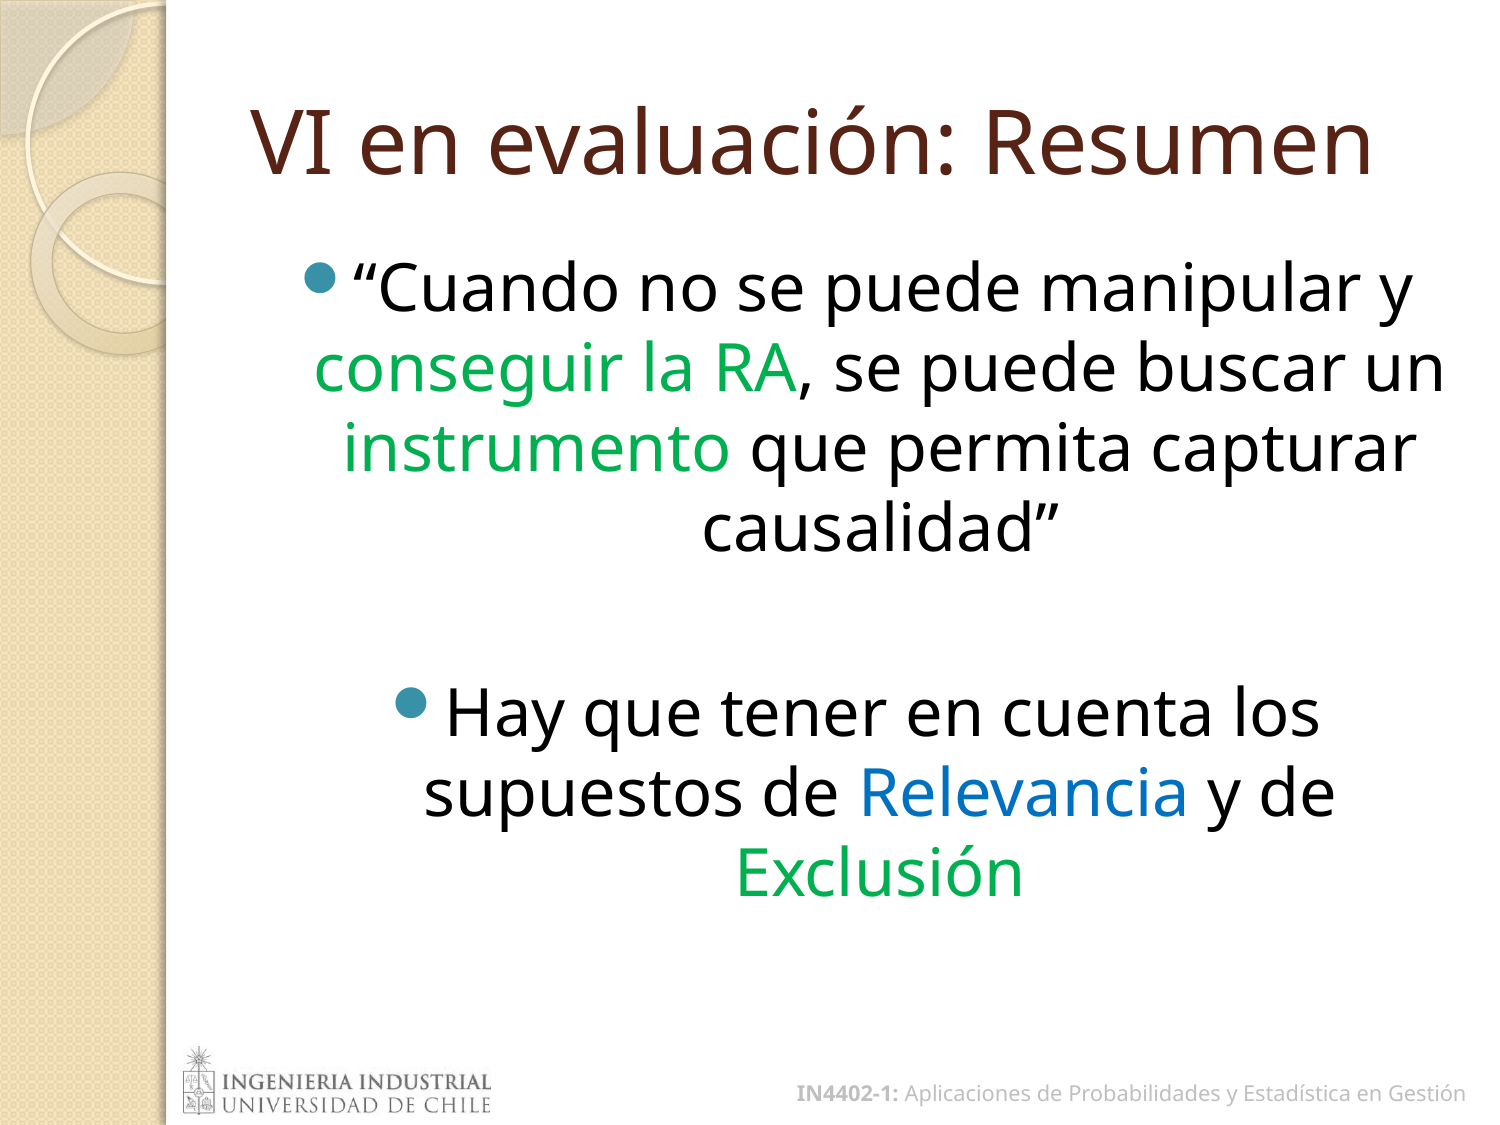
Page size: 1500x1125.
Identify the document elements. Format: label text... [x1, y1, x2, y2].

title VI en evaluación: Resumen [235, 45, 1466, 233]
list “Cuando no se puede manipular y conseguir la RA, se puede buscar un instrumento que permita capturar causalidad” Hay que tener en cuenta los supuestos de Relevancia y de Exclusión [235, 237, 1466, 1025]
picture [183, 1046, 491, 1115]
